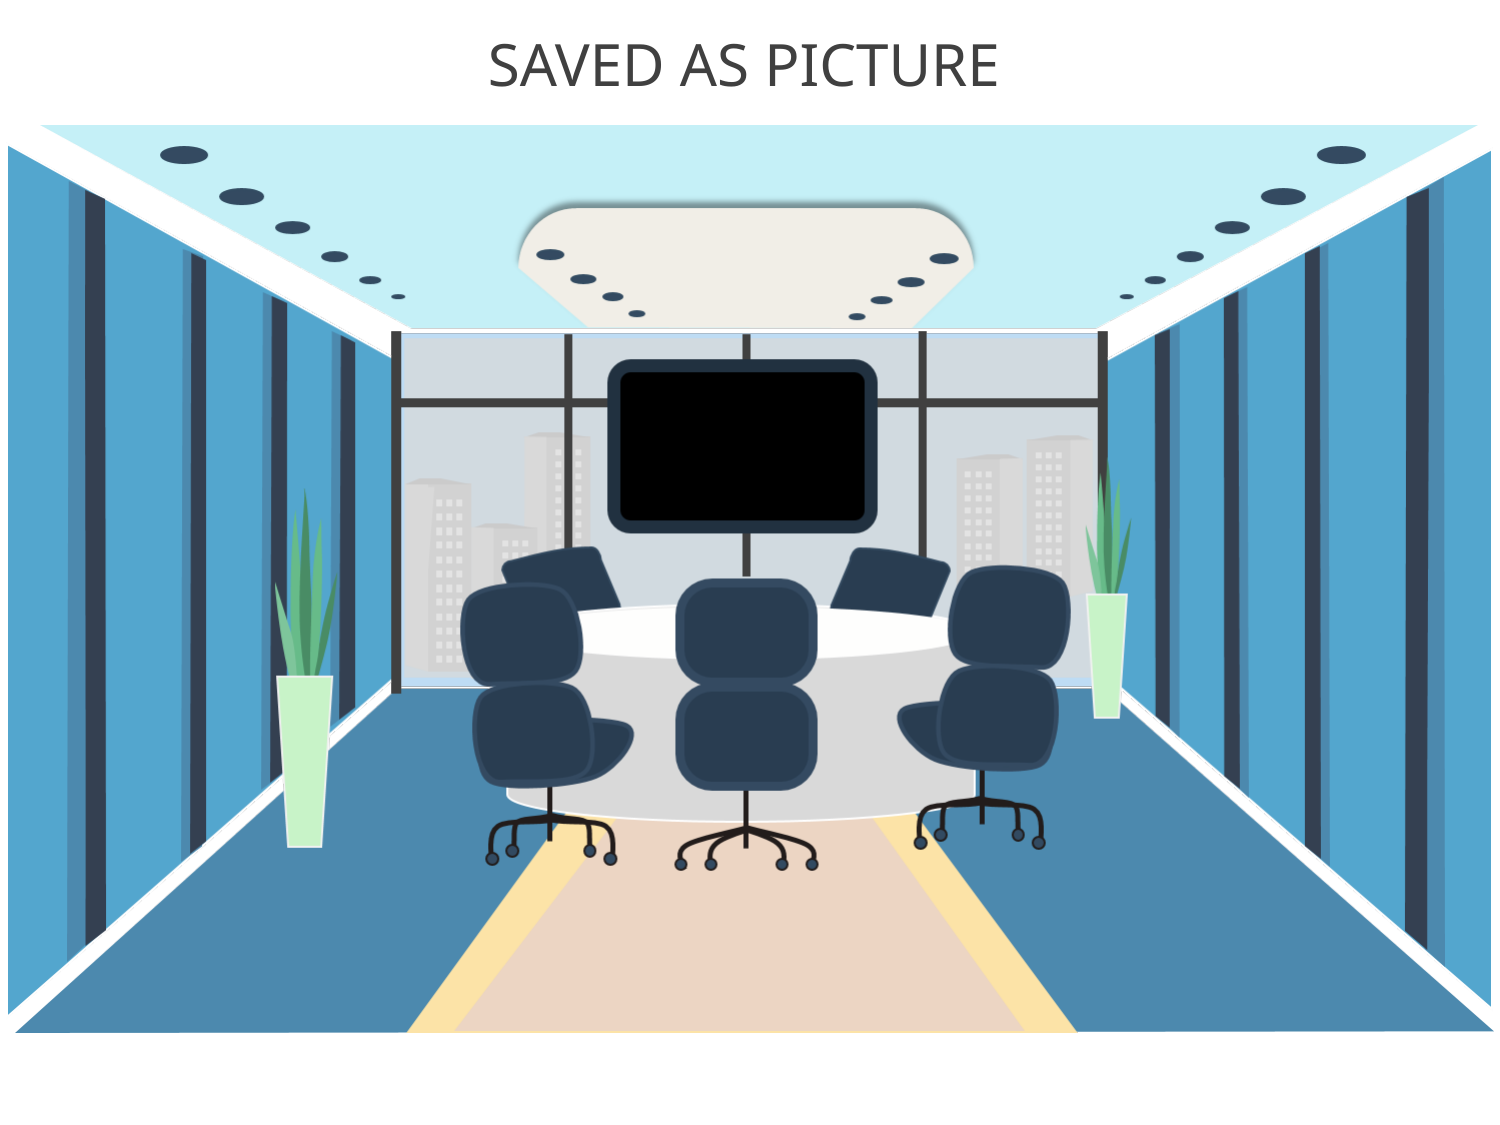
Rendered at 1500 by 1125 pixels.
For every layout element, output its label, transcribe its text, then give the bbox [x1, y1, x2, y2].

text_box SAVED AS PICTURE [309, 20, 1179, 106]
picture [6, 125, 1494, 1034]
